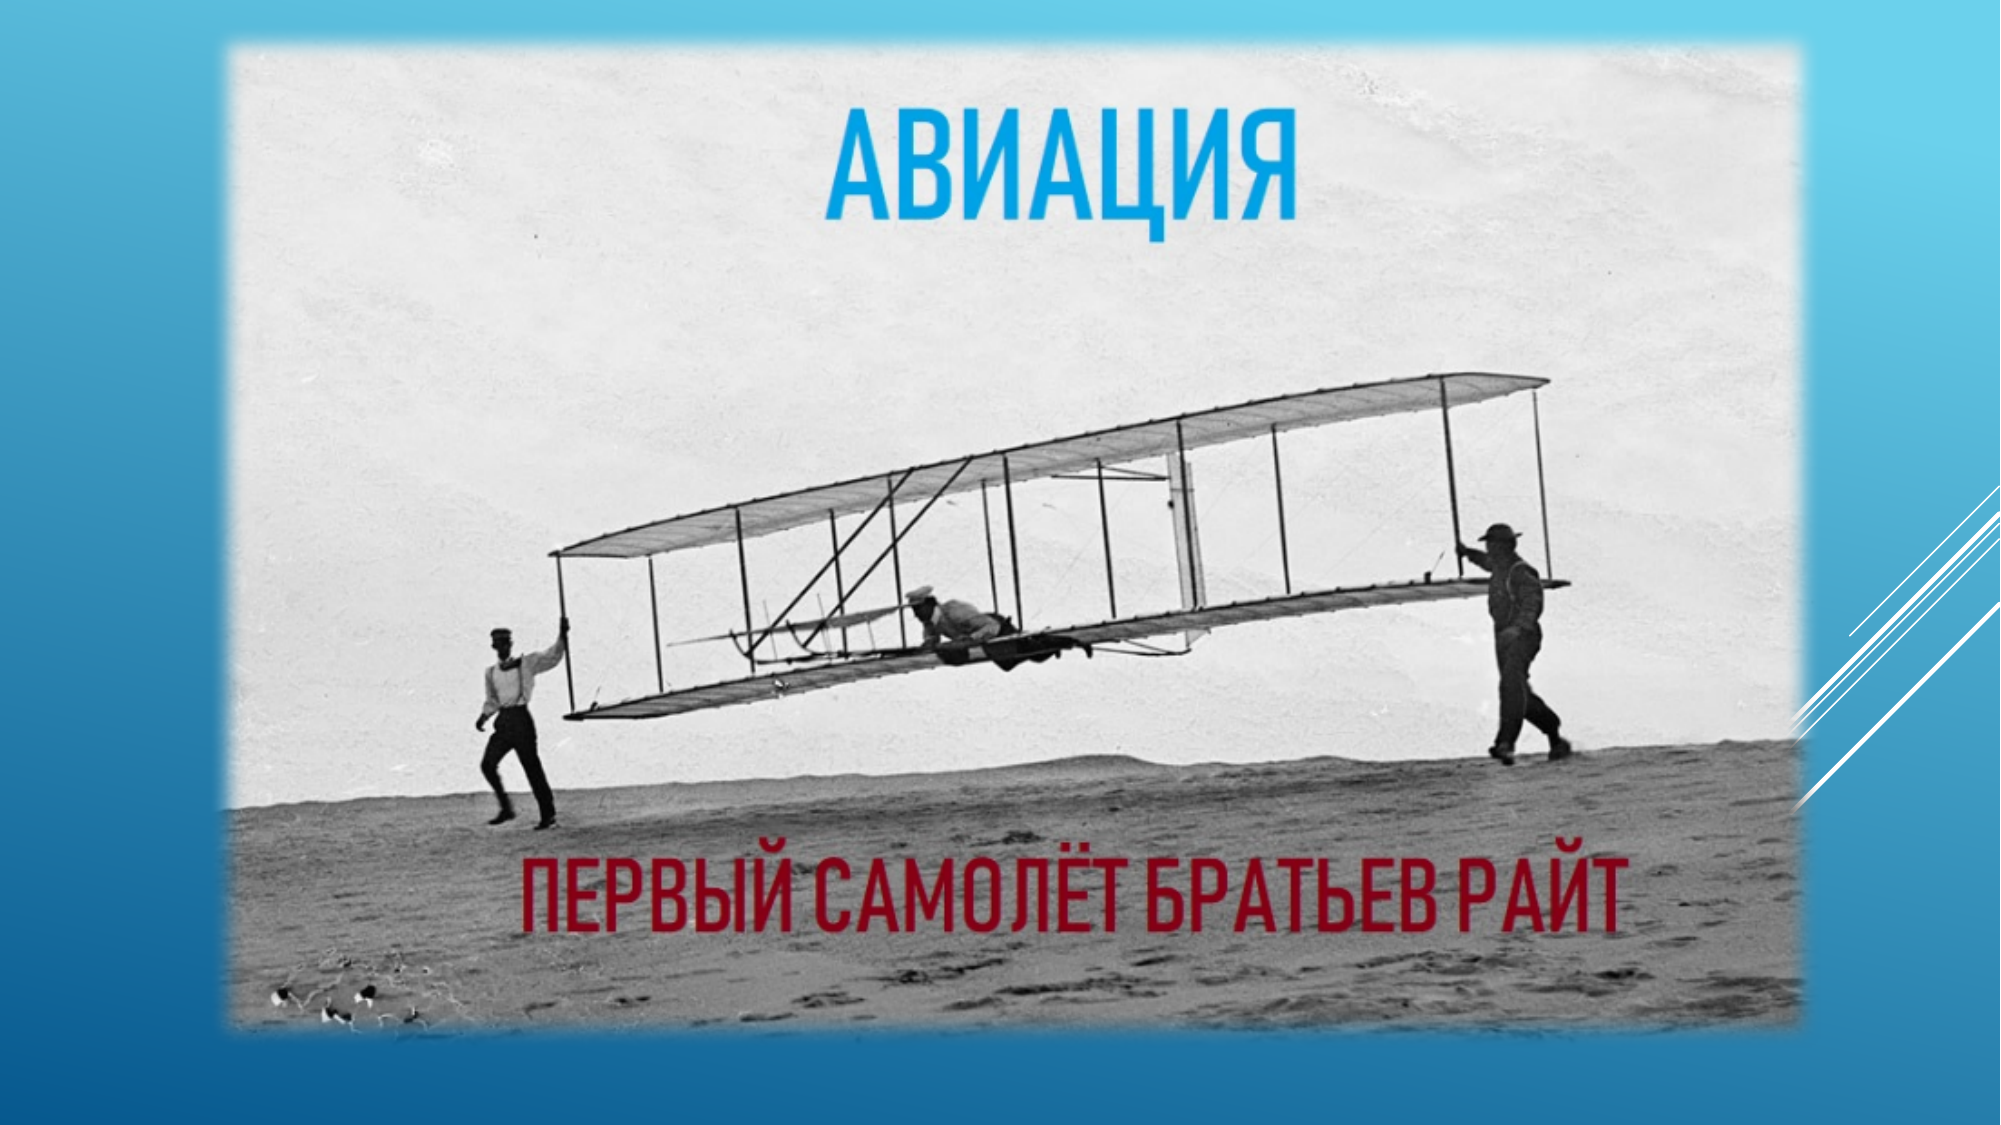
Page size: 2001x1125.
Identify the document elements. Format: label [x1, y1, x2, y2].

list [209, 26, 1821, 1048]
